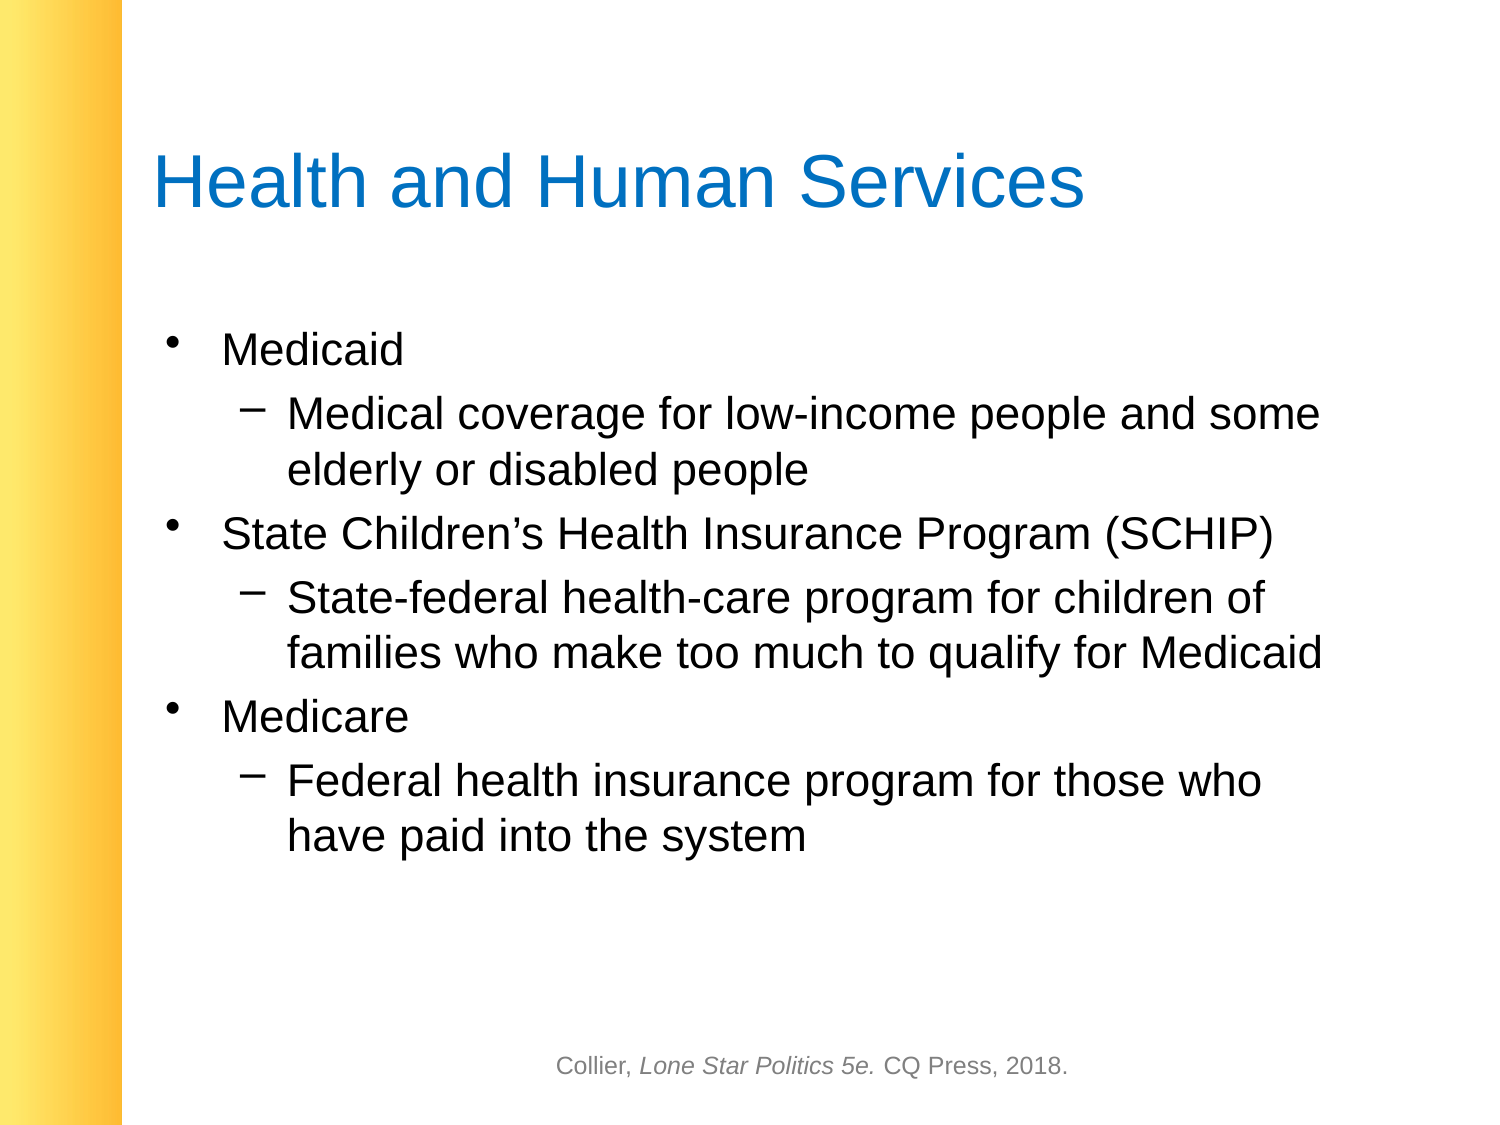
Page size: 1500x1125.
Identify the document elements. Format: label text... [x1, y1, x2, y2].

picture [0, 0, 1500, 1125]
title Health and Human Services [137, 125, 1450, 313]
text_box Collier, Lone Star Politics 5e. CQ Press, 2018. [525, 1042, 1100, 1087]
list Medicaid Medical coverage for low-income people and some elderly or disabled people State Children’s Health Insurance Program (SCHIP) State-federal health-care program for children of families who make too much to qualify for Medicaid Medicare Federal health insurance program for those who have paid into the system [150, 313, 1375, 1088]
